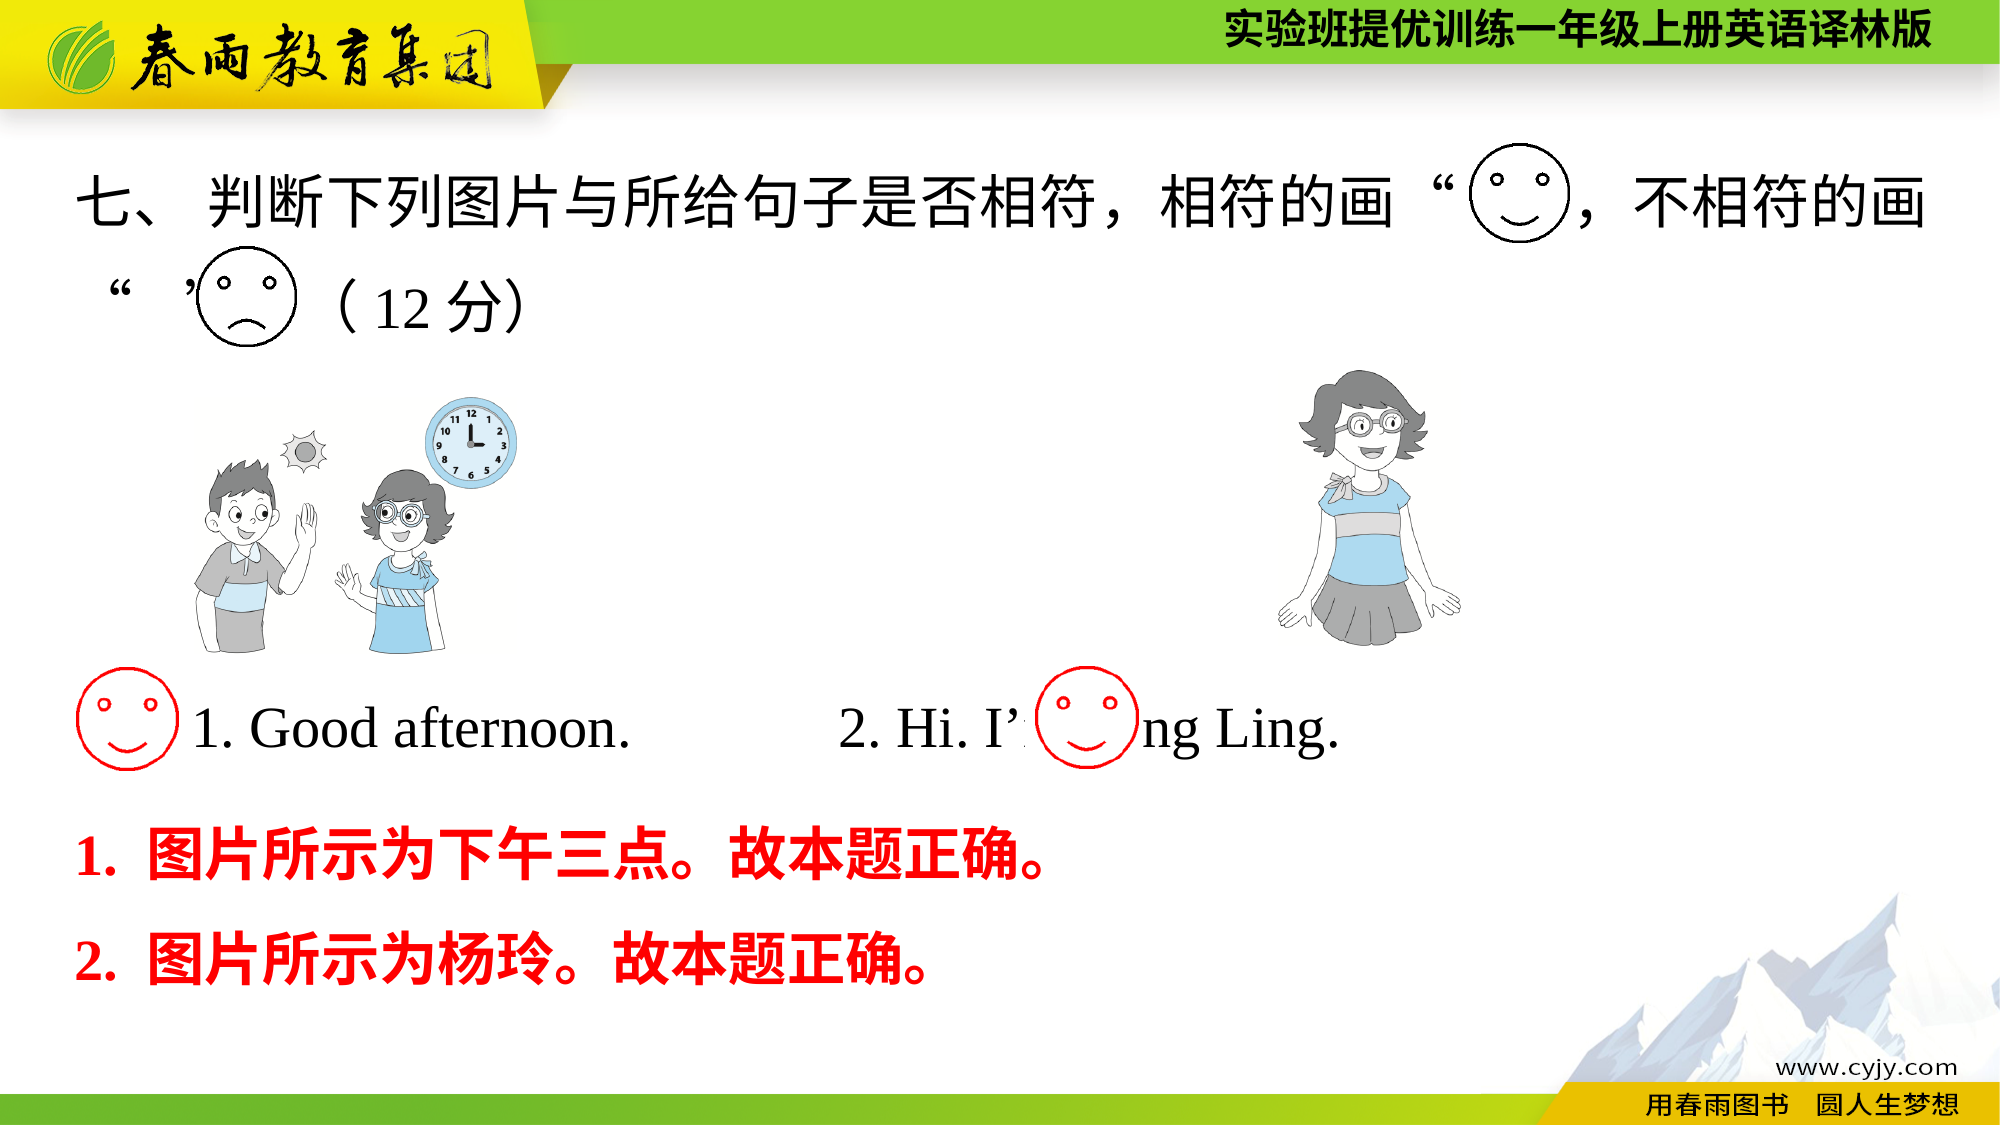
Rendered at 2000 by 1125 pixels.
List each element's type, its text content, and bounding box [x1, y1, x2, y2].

picture [0, 0, 2000, 1125]
text_box 1. 图片所示为下午三点。故本题正确。 2. 图片所示为杨玲。故本题正确。 [59, 775, 1944, 1000]
list 七、 判断下列图片与所给句子是否相符，相符的画“ ”，不相符的画“ ”。（12分） 1. Good afternoon. 2. Hi. I’m Yang Ling. [59, 122, 1944, 774]
